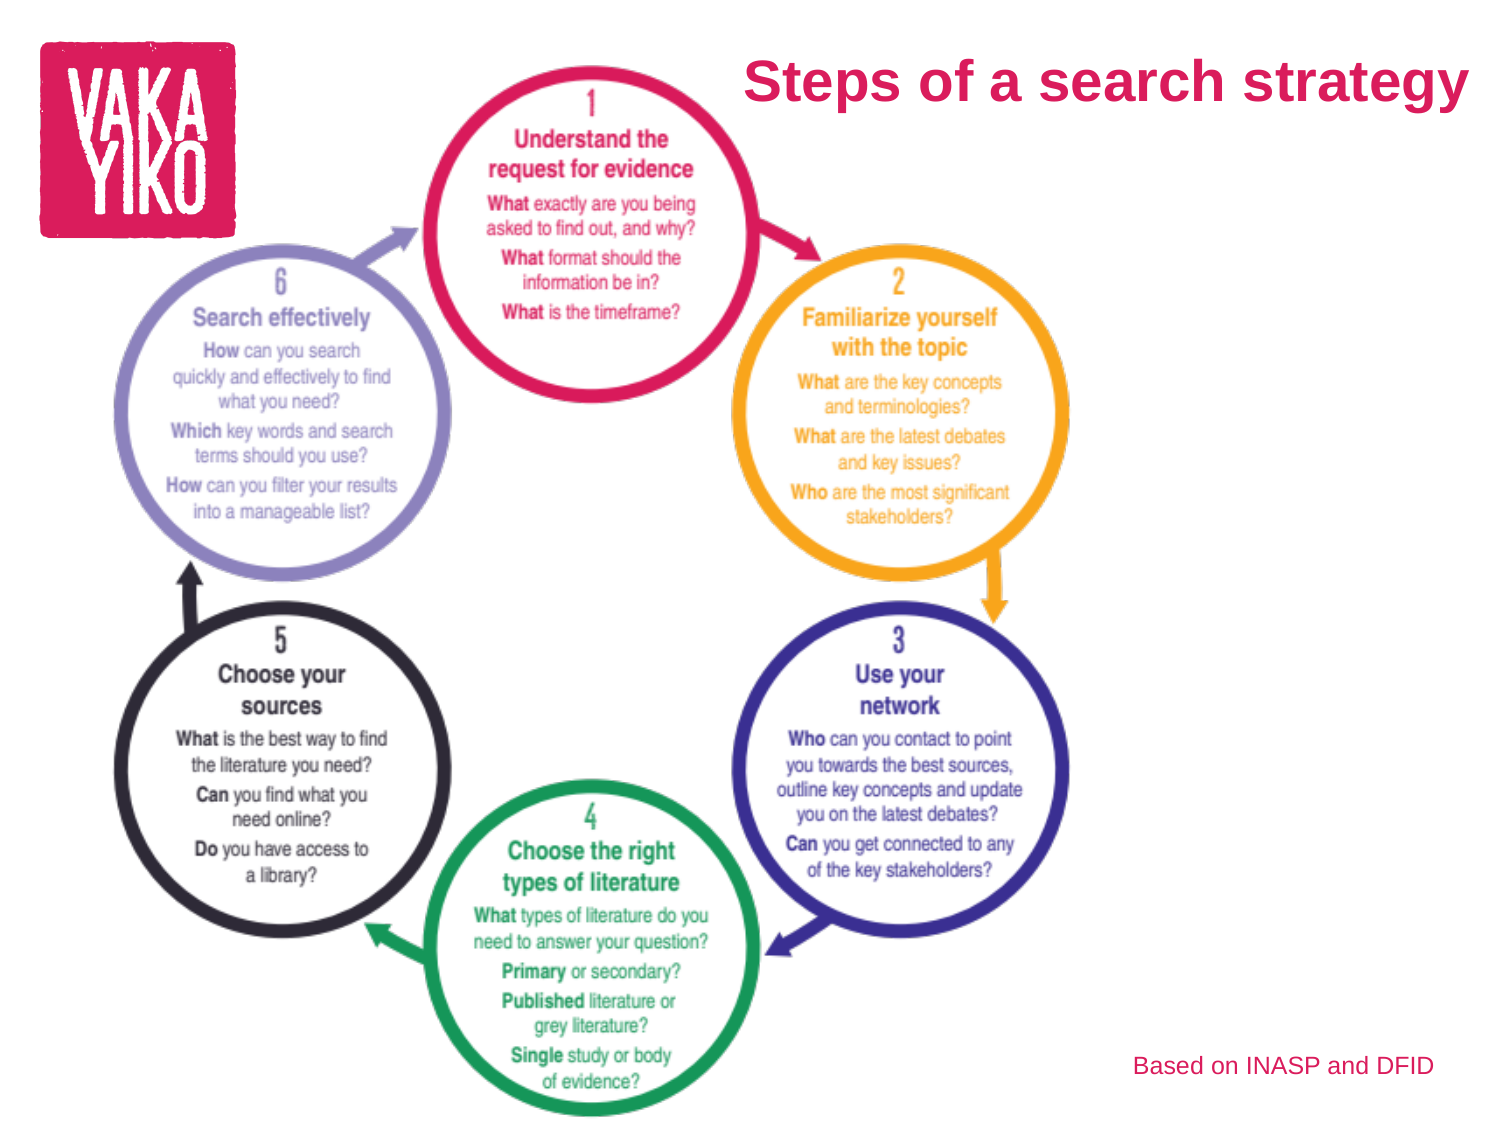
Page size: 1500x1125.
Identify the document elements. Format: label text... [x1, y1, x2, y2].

picture [21, 23, 1105, 1121]
title Steps of a search strategy [466, 42, 1471, 138]
text_box Based on INASP and DFID [1109, 1049, 1435, 1080]
